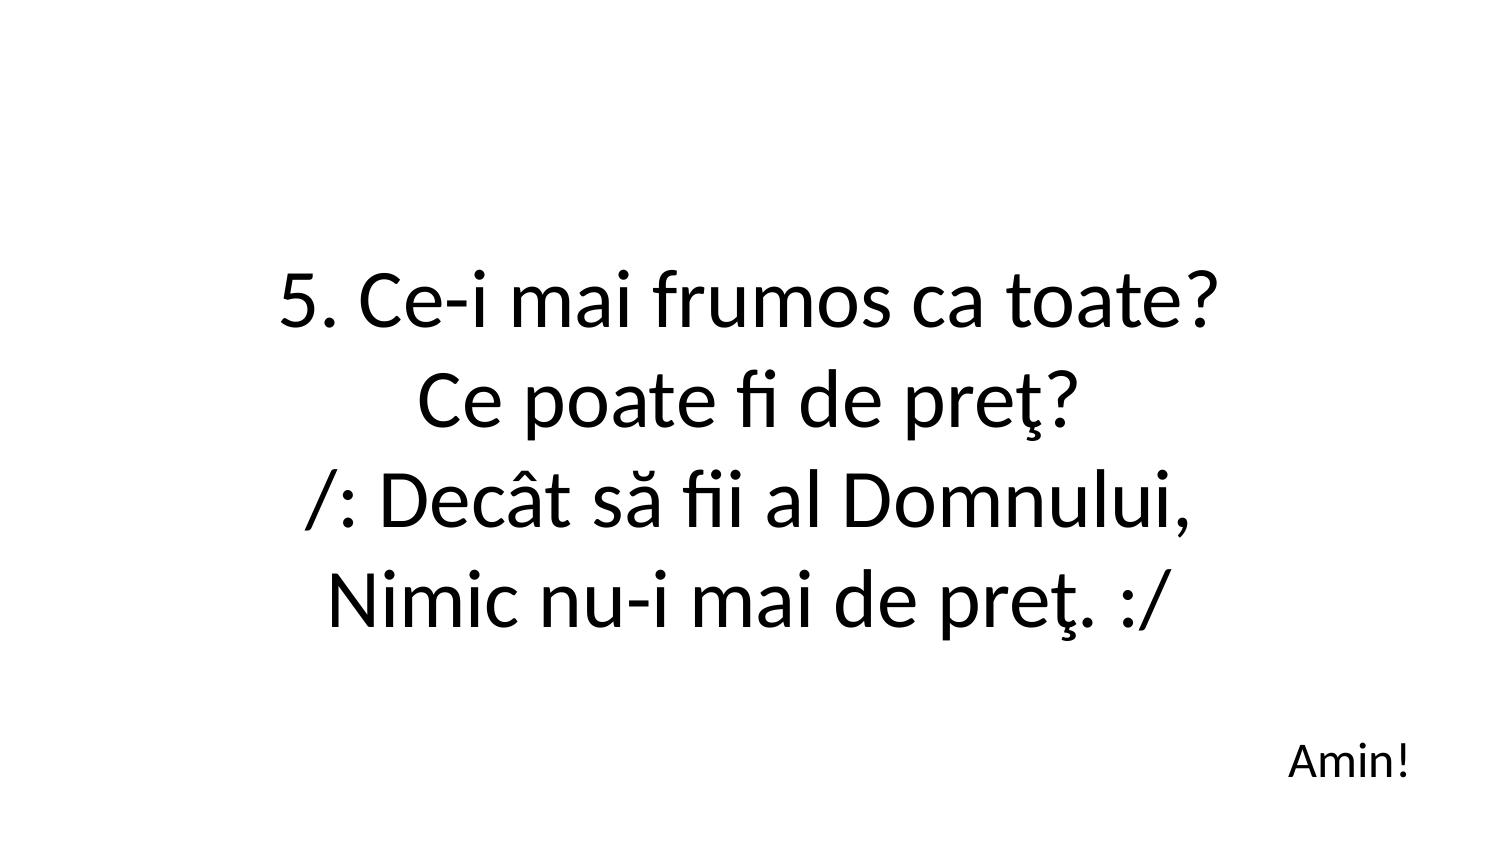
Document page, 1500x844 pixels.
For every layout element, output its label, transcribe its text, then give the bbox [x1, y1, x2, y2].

text_box 5. Ce-i mai frumos ca toate? Ce poate fi de preţ? /: Decât să fii al Domnului, Nimic nu-i mai de preţ. :/ [262, 192, 1238, 652]
text_box Amin! [1273, 674, 1427, 795]
